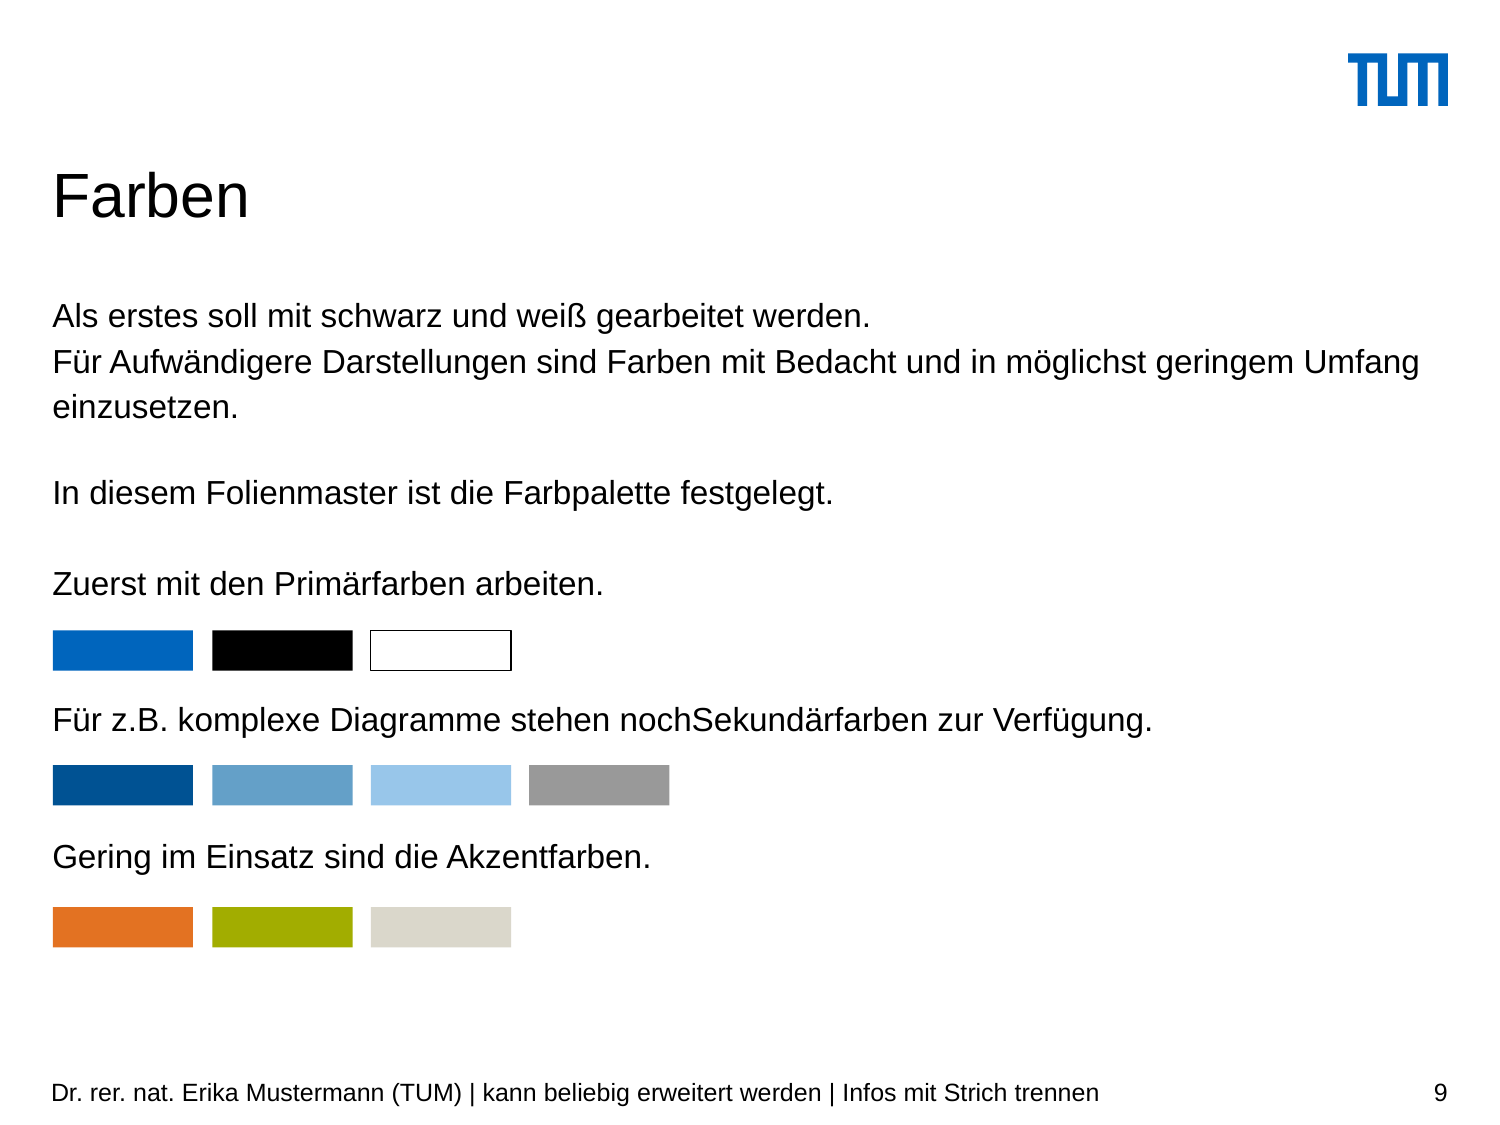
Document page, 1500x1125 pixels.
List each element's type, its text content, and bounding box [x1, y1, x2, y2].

footer Dr. rer. nat. Erika Mustermann (TUM) | kann beliebig erweitert werden | Infos mit Strich trennen [51, 1061, 1112, 1122]
text_box [369, 628, 513, 673]
text_box [369, 763, 513, 808]
text_box [51, 763, 195, 808]
slide_number 9 [1112, 1061, 1448, 1122]
text_box [210, 628, 355, 673]
text_box [51, 905, 195, 949]
text_box [369, 905, 513, 949]
text_box [210, 905, 355, 949]
list Als erstes soll mit schwarz und weiß gearbeitet werden. Für Aufwändigere Darstellungen sind Farben mit Bedacht und in möglichst geringem Umfang einzusetzen. In diesem Folienmaster ist die Farbpalette festgelegt. Zuerst mit den Primärfarben arbeiten. Für z.B. komplexe Diagramme stehen nochSekundärfarben zur Verfügung. Gering im Einsatz sind die Akzentfarben. [52, 288, 1449, 1061]
text_box [527, 763, 671, 808]
text_box [210, 763, 355, 808]
title Farben [52, 162, 1449, 231]
text_box [51, 628, 195, 673]
